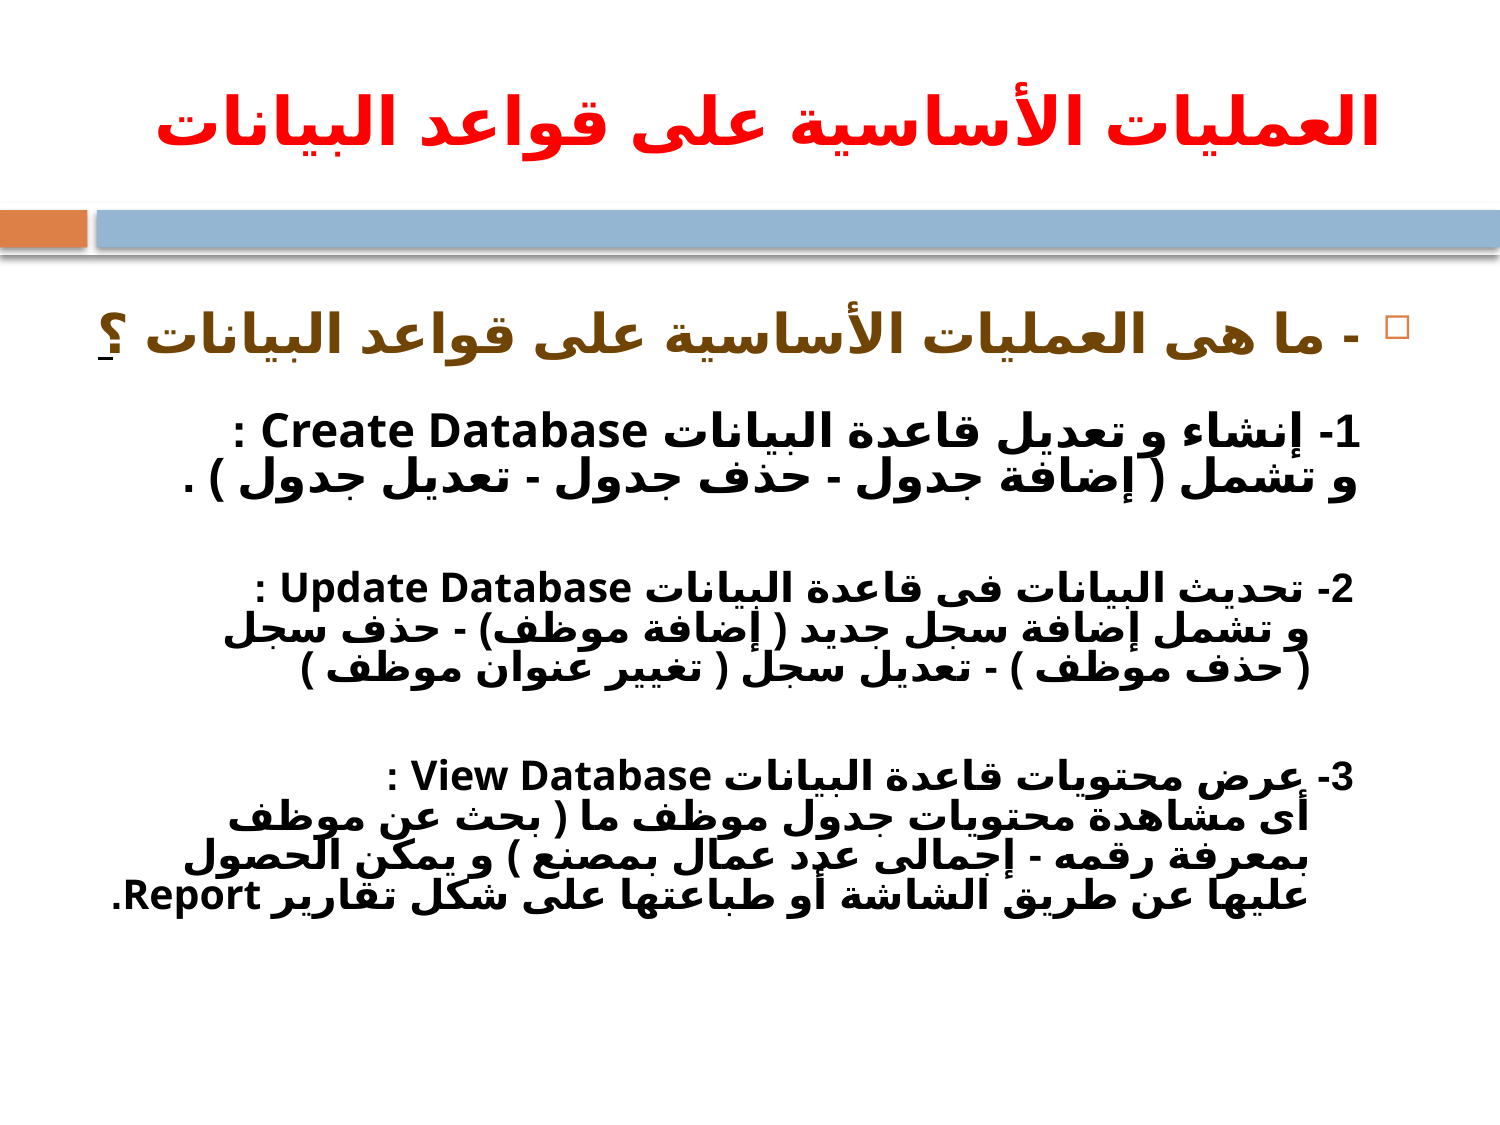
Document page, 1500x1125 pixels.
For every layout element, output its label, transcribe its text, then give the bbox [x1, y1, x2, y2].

list - ما هى العمليات الأساسية على قواعد البيانات ؟ 1- إنشاء و تعديل قاعدة البيانات Create Database : و تشمل ( إضافة جدول - حذف جدول - تعديل جدول ) . 2- تحديث البيانات فى قاعدة البيانات Update Database : و تشمل إضافة سجل جديد ( إضافة موظف) - حذف سجل ( حذف موظف ) - تعديل سجل ( تغيير عنوان موظف ) 3- عرض محتويات قاعدة البيانات View Database : أى مشاهدة محتويات جدول موظف ما ( بحث عن موظف بمعرفة رقمه - إجمالى عدد عمال بمصنع ) و يمكن الحصول عليها عن طريق الشاشة أو طباعتها على شكل تقارير Report. [75, 224, 1425, 1088]
title العمليات الأساسية على قواعد البيانات [100, 37, 1438, 200]
